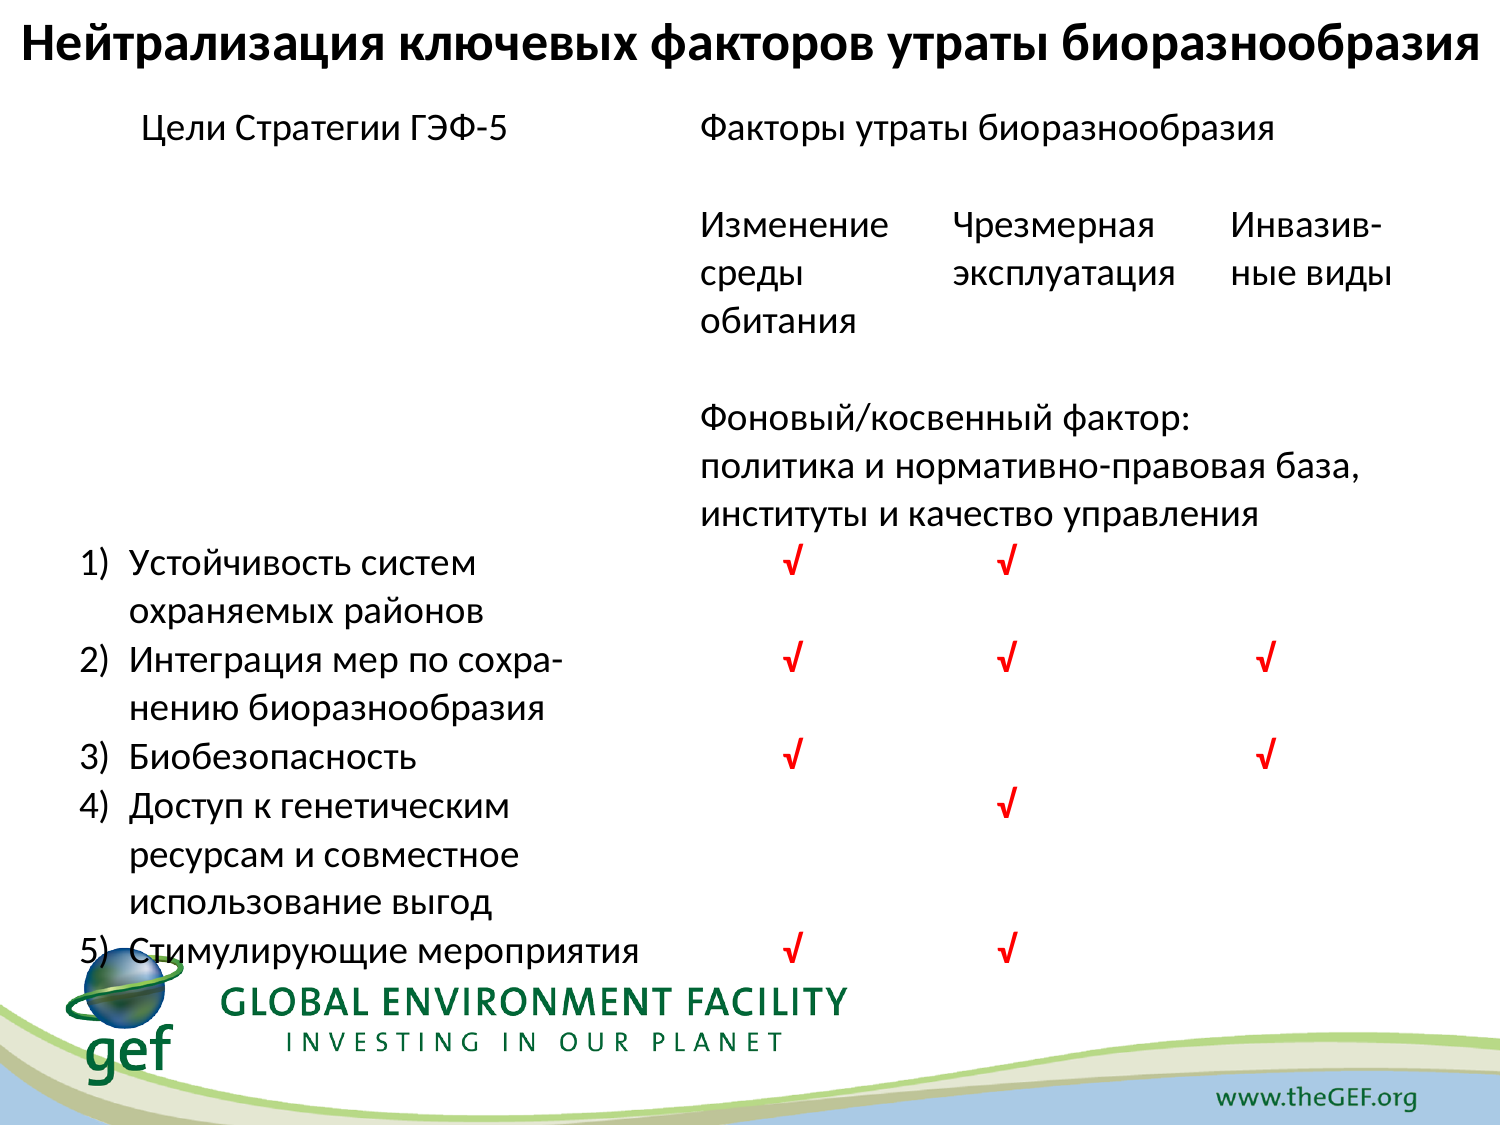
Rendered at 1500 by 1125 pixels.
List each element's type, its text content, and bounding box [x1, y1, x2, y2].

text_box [62, 102, 1500, 1103]
text_box Нейтрализация ключевых факторов утраты биоразнообразия [0, 12, 1500, 71]
picture [0, 920, 1500, 1125]
